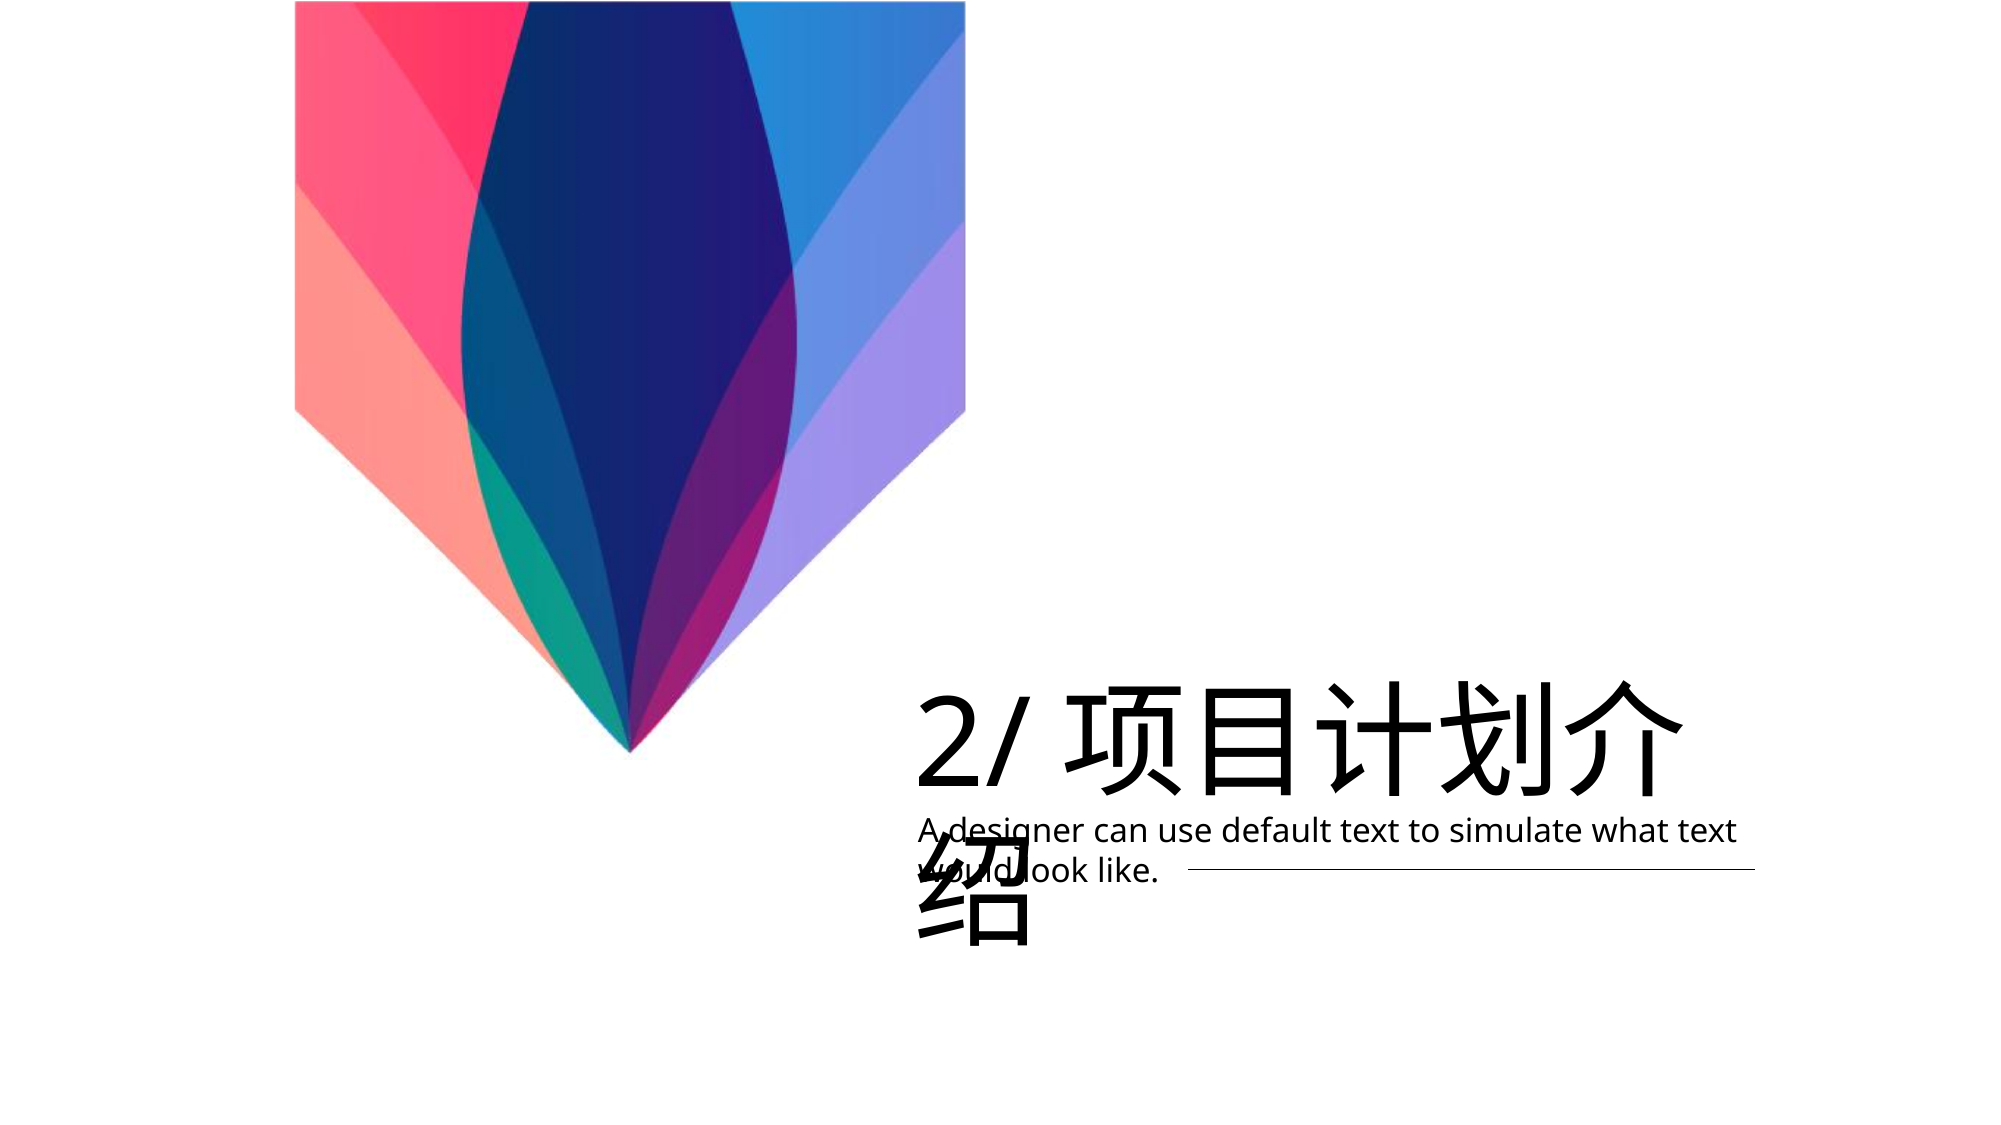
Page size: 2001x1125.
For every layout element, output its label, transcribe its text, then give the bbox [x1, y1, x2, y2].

picture [250, 1, 1010, 760]
text_box 2/项目计划介绍 [898, 654, 1800, 969]
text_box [903, 801, 1796, 898]
